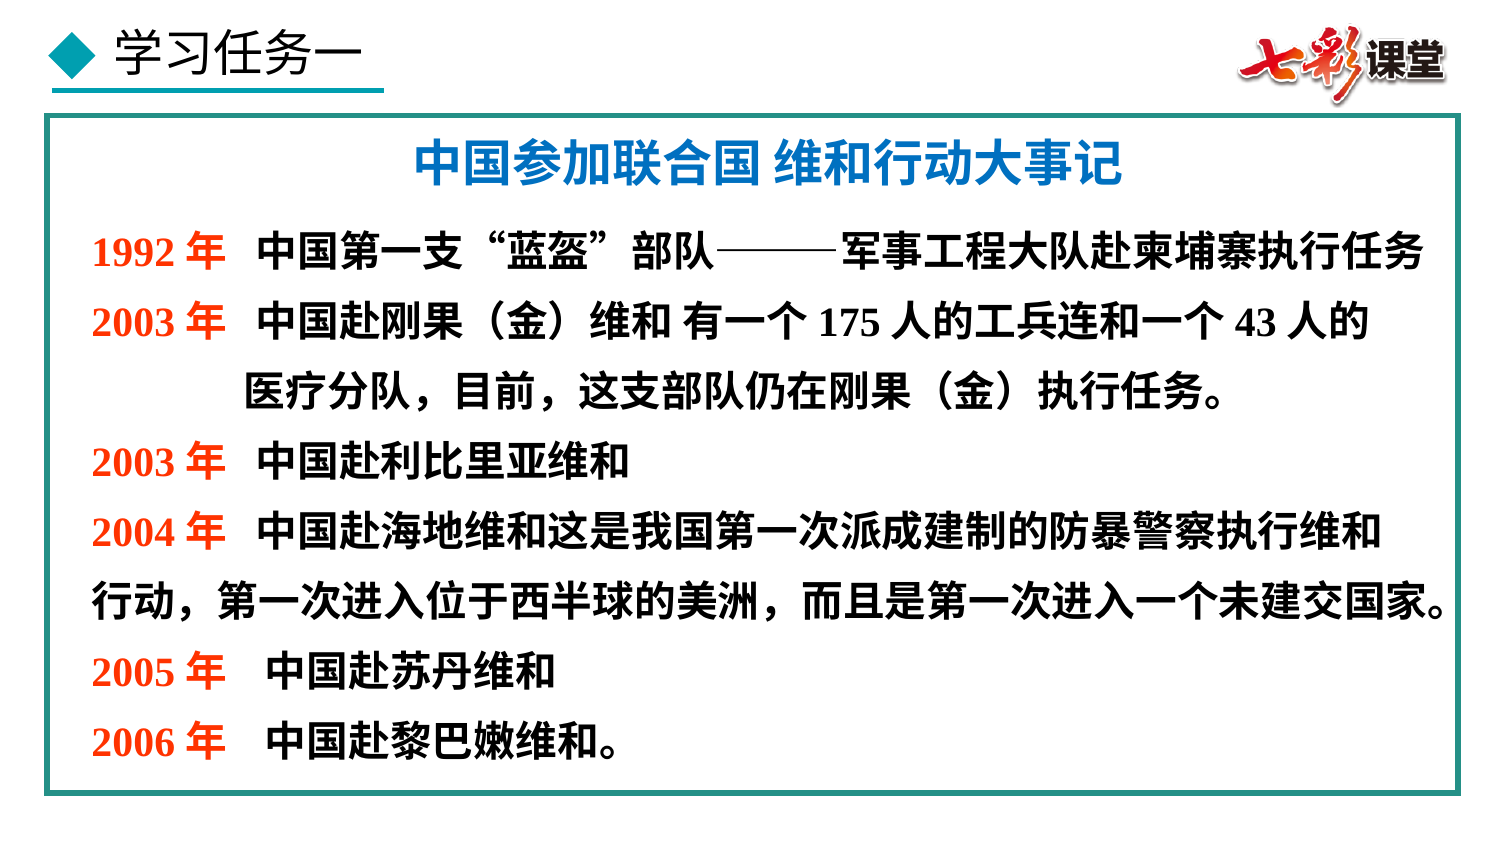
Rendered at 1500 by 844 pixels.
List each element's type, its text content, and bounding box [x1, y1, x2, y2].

text_box 中国参加联合国 维和行动大事记 [397, 124, 1150, 199]
text_box 1992年 中国第一支“蓝盔”部队———军事工程大队赴柬埔寨执行任务 2003年 中国赴刚果（金）维和 有一个175人的工兵连和一个43人的 医疗分队，目前，这支部队仍在刚果（金）执行任务。 2003年 中国赴利比里亚维和 2004年 中国赴海地维和这是我国第一次派成建制的防暴警察执行维和 行动，第一次进入位于西半球的美洲，而且是第一次进入一个未建交国家。 2005年 中国赴苏丹维和 2006年 中国赴黎巴嫩维和。 [76, 197, 1495, 772]
picture [1234, 20, 1451, 108]
